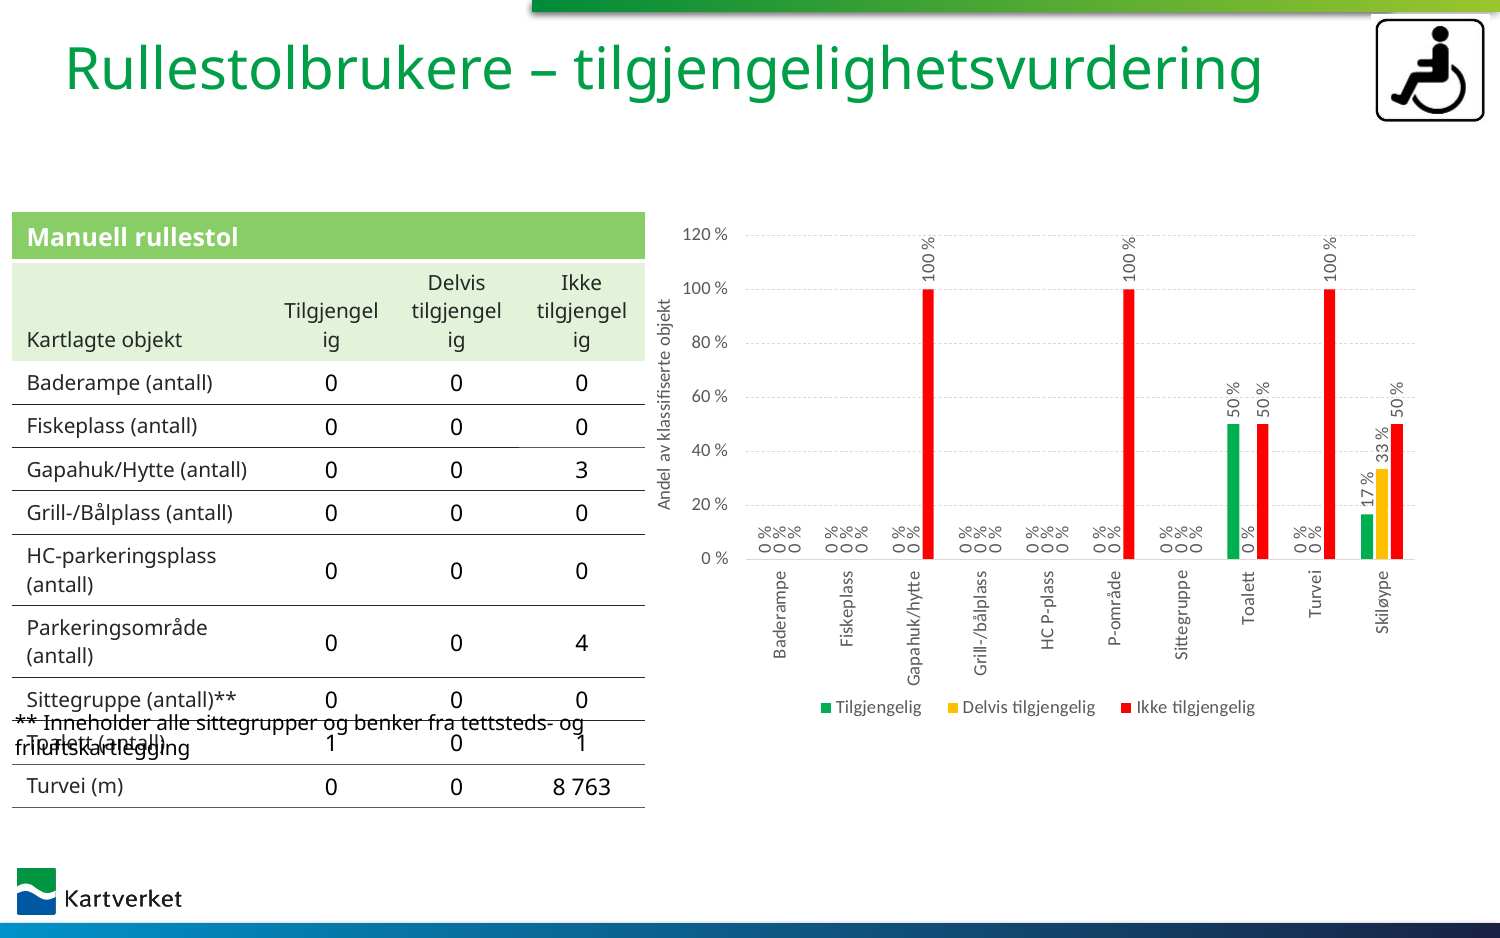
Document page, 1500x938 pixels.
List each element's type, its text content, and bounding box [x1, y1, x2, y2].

table_cell 0 [519, 491, 638, 534]
table_cell 0 [519, 678, 638, 702]
table_cell 8 763 [519, 768, 645, 807]
table_cell 0 [394, 606, 519, 677]
picture [1371, 13, 1491, 127]
table_cell 0 [394, 768, 519, 807]
table_cell 0 [269, 405, 394, 447]
table_cell 0 [394, 535, 519, 605]
table_cell 3 [519, 448, 638, 490]
table_cell Kartlagte objekt [12, 263, 269, 361]
table_cell 0 [269, 535, 394, 605]
table_cell Turvei (m) [12, 768, 269, 807]
table_cell 0 [394, 491, 519, 534]
table_cell 0 [269, 448, 394, 490]
table_cell Gapahuk/Hytte (antall) [12, 448, 269, 490]
table_cell 0 [394, 405, 519, 447]
table_cell 0 [394, 678, 519, 702]
table_cell 0 [519, 405, 638, 447]
table_cell 0 [269, 606, 394, 677]
picture [643, 218, 1426, 728]
table_cell 0 [269, 361, 394, 404]
table_cell 0 [394, 448, 519, 490]
table_cell 0 [394, 361, 519, 404]
table_cell 0 [269, 678, 394, 702]
table_cell Baderampe (antall) [12, 361, 269, 404]
table_cell 0 [519, 361, 638, 404]
text_box Rullestolbrukere – tilgjengelighetsvurdering [49, 12, 1372, 109]
table_cell 0 [269, 768, 394, 807]
table_cell Delvis tilgjengelig [394, 263, 519, 361]
table_cell HC-parkeringsplass (antall) [12, 535, 269, 605]
table_cell 4 [519, 606, 638, 677]
table_cell Fiskeplass (antall) [12, 405, 269, 447]
table_header Manuell rullestol [12, 212, 645, 259]
table_cell 0 [269, 491, 394, 534]
table_cell Sittegruppe (antall)** [12, 678, 269, 702]
text_box ** Inneholder alle sittegrupper og benker fra tettsteds- og friluftskartlegging [0, 702, 745, 768]
table_cell Tilgjengelig [269, 263, 394, 361]
table_cell Parkeringsområde (antall) [12, 606, 269, 677]
table_cell 0 [519, 535, 638, 605]
table_cell Grill-/Bålplass (antall) [12, 491, 269, 534]
table_cell Ikke tilgjengelig [519, 263, 638, 361]
